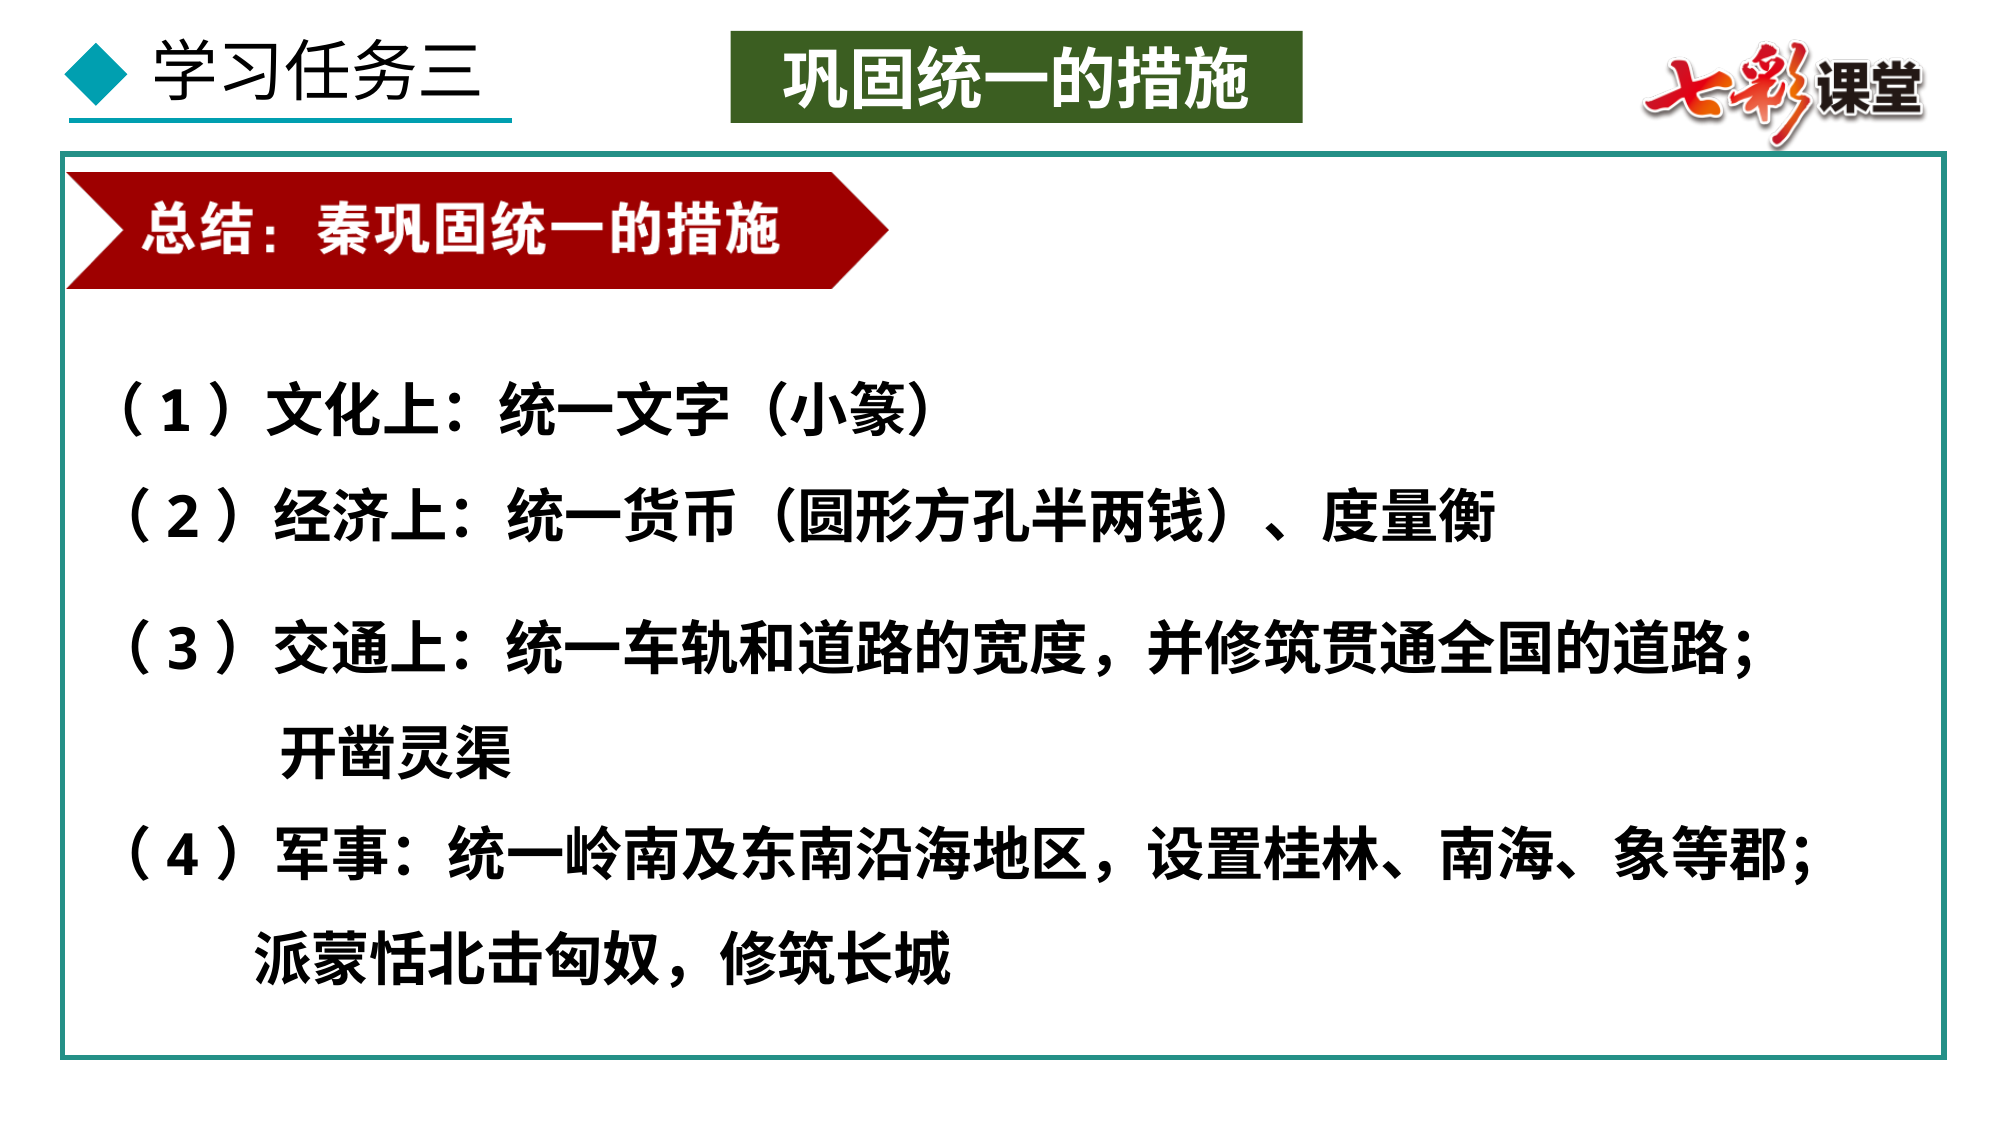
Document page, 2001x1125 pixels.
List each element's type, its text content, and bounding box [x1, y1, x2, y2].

picture [1638, 35, 1932, 151]
text_box 巩固统一的措施 [729, 30, 1304, 124]
text_box （4）军事：统一岭南及东南沿海地区，设置桂林、南海、象等郡； 派蒙恬北击匈奴，修筑长城 [78, 786, 1857, 989]
picture [66, 172, 890, 289]
text_box （2）经济上：统一货币（圆形方孔半两钱）、度量衡 [78, 456, 1612, 573]
text_box （3）交通上：统一车轨和道路的宽度，并修筑贯通全国的道路； 开凿灵渠 [78, 585, 1857, 776]
text_box （1）文化上：统一文字（小篆） [70, 349, 1367, 466]
